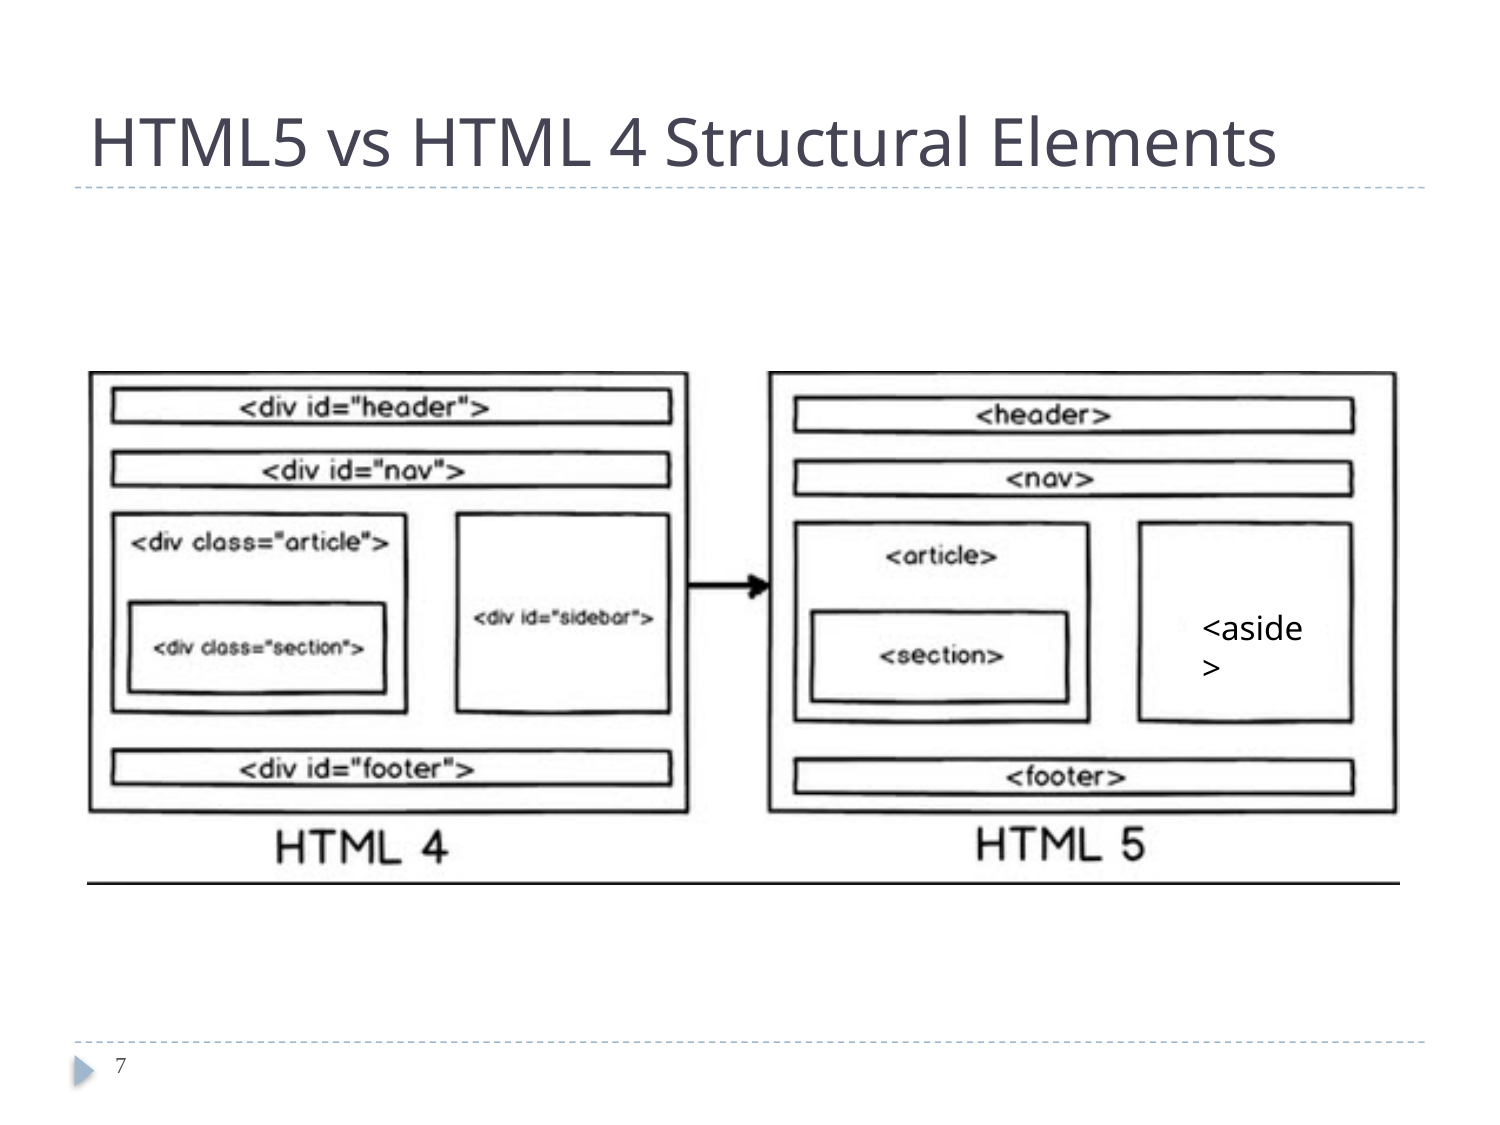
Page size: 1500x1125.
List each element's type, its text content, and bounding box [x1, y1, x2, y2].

list [75, 200, 1425, 1010]
slide_number 7 [100, 1042, 426, 1103]
title HTML5 vs HTML 4 Structural Elements [75, 24, 1425, 188]
picture [87, 371, 1401, 885]
